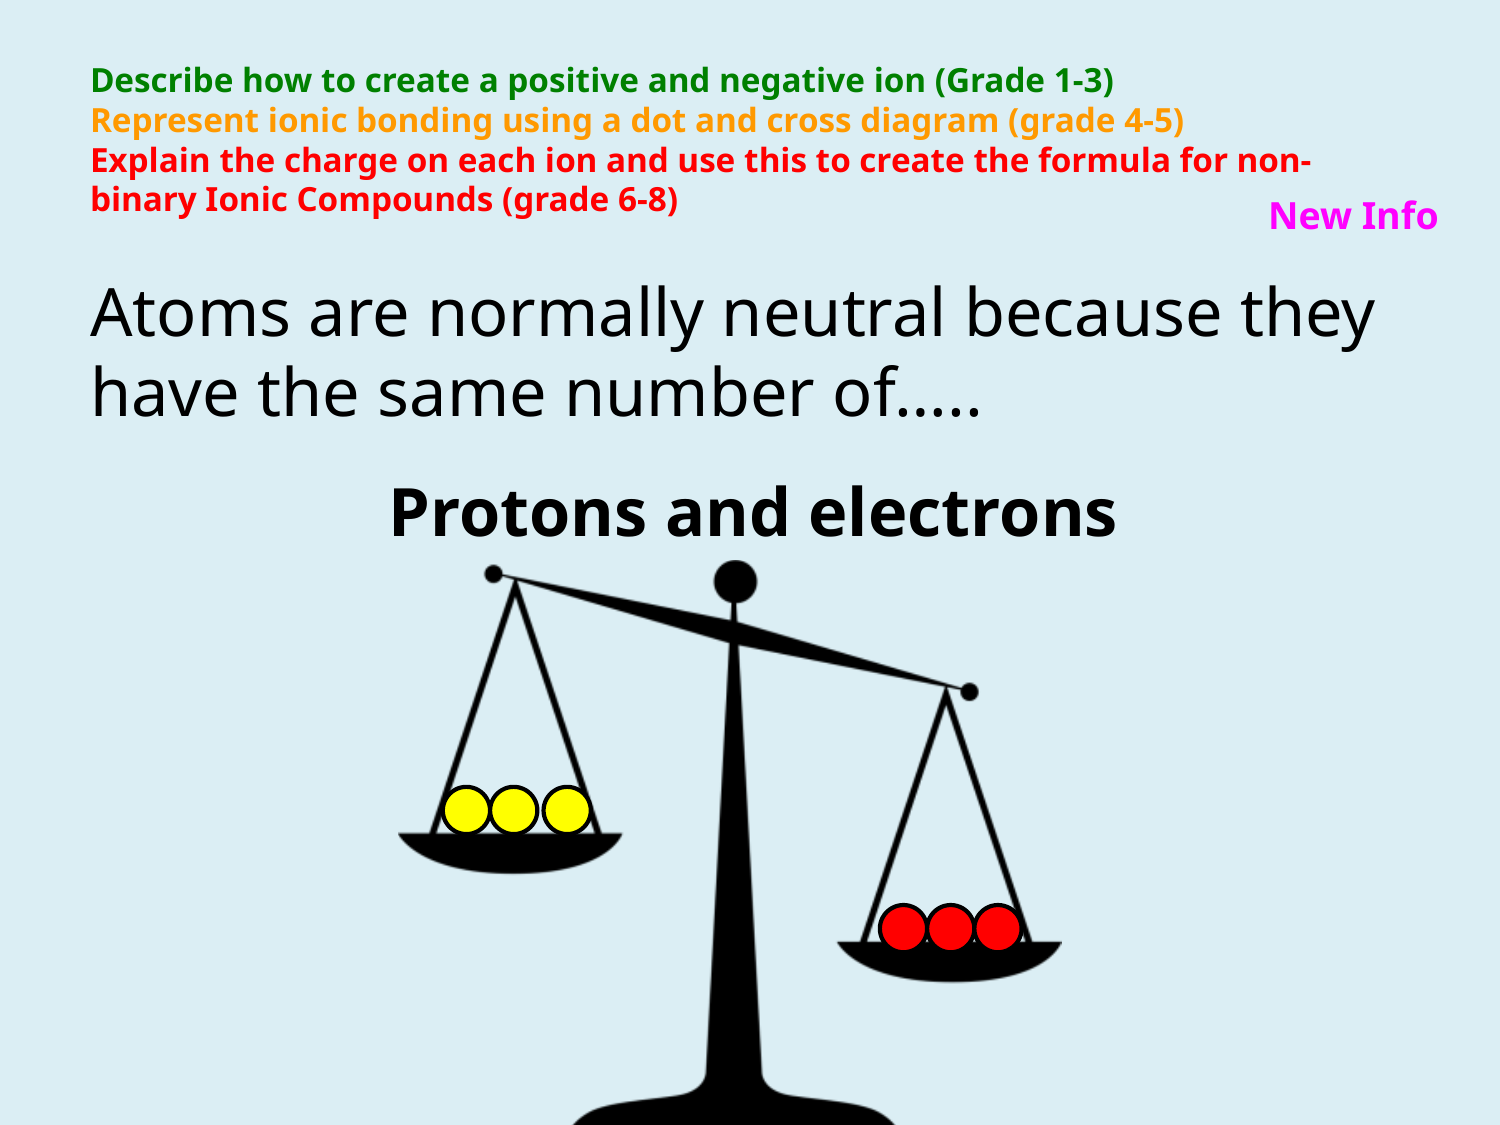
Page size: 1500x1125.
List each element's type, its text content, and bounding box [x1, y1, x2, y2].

text_box New Info [1253, 184, 1454, 245]
picture [398, 560, 1062, 1125]
text_box Protons and electrons [78, 461, 1429, 644]
title Describe how to create a positive and negative ion (Grade 1-3) Represent ionic bonding using a dot and cross diagram (grade 4-5) Explain the charge on each ion and use this to create the formula for non-binary Ionic Compounds (grade 6-8) [75, 45, 1425, 233]
list Atoms are normally neutral because they have the same number of….. [75, 262, 1425, 445]
